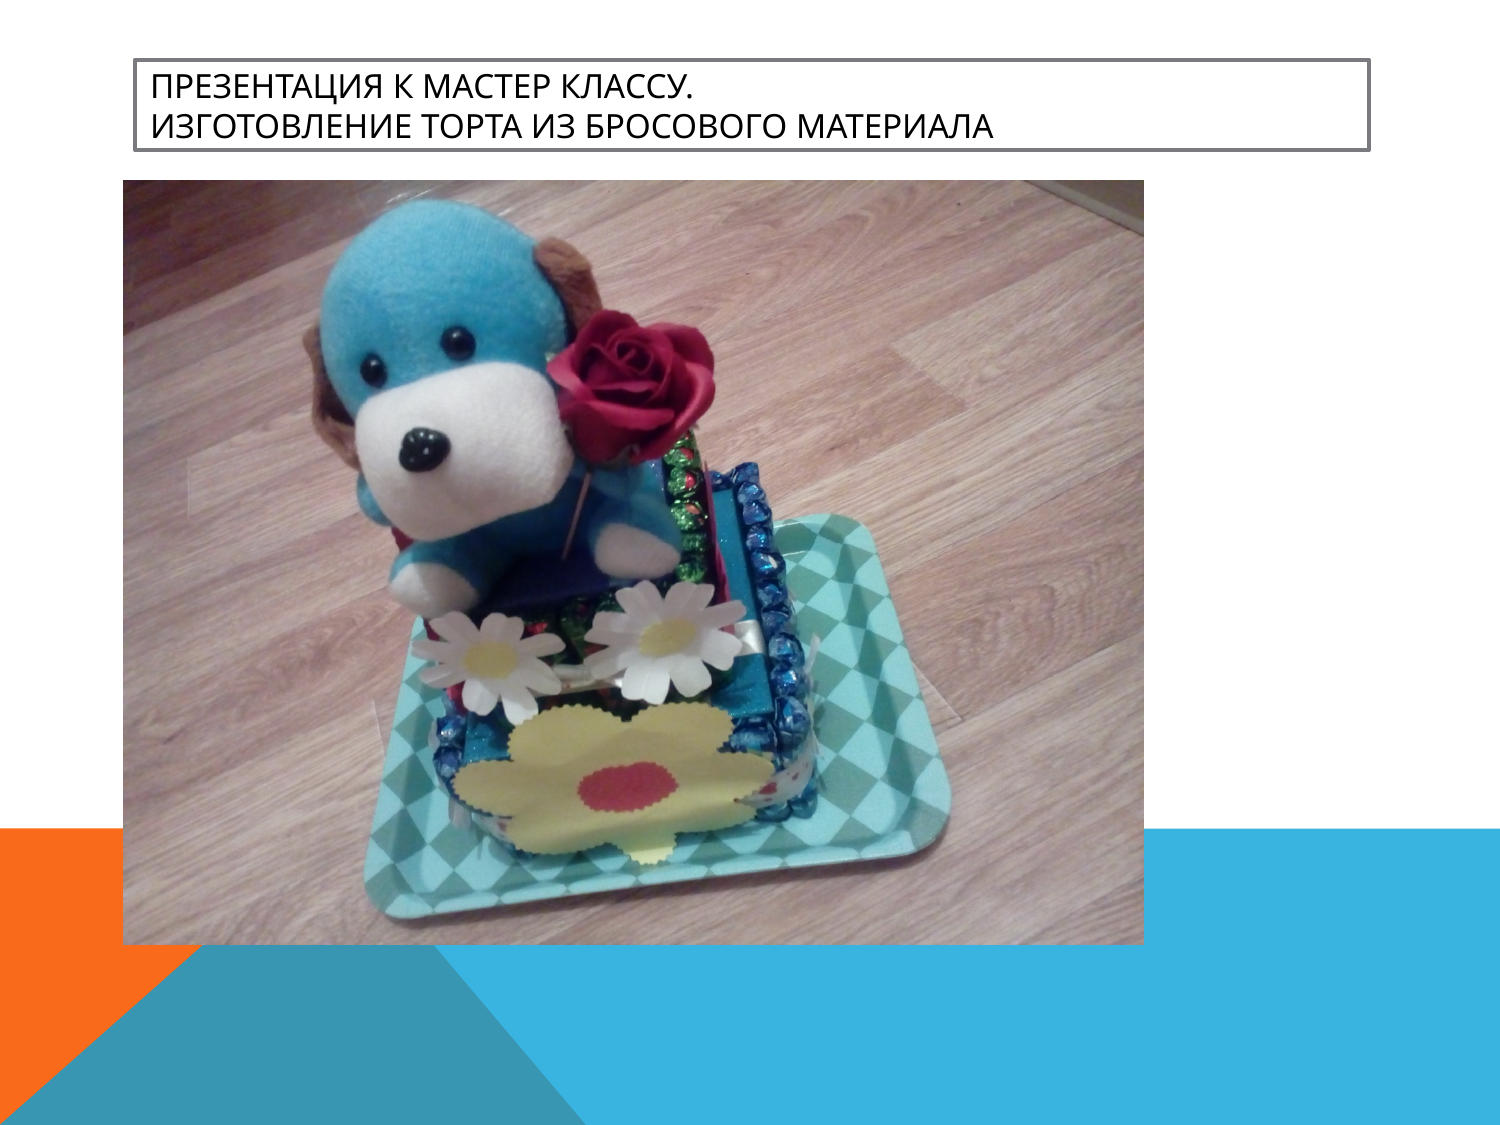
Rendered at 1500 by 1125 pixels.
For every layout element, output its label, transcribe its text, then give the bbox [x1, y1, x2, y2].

title Презентация к мастер классу. Изготовление торта из бросового материала [133, 58, 1371, 152]
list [123, 180, 1144, 946]
